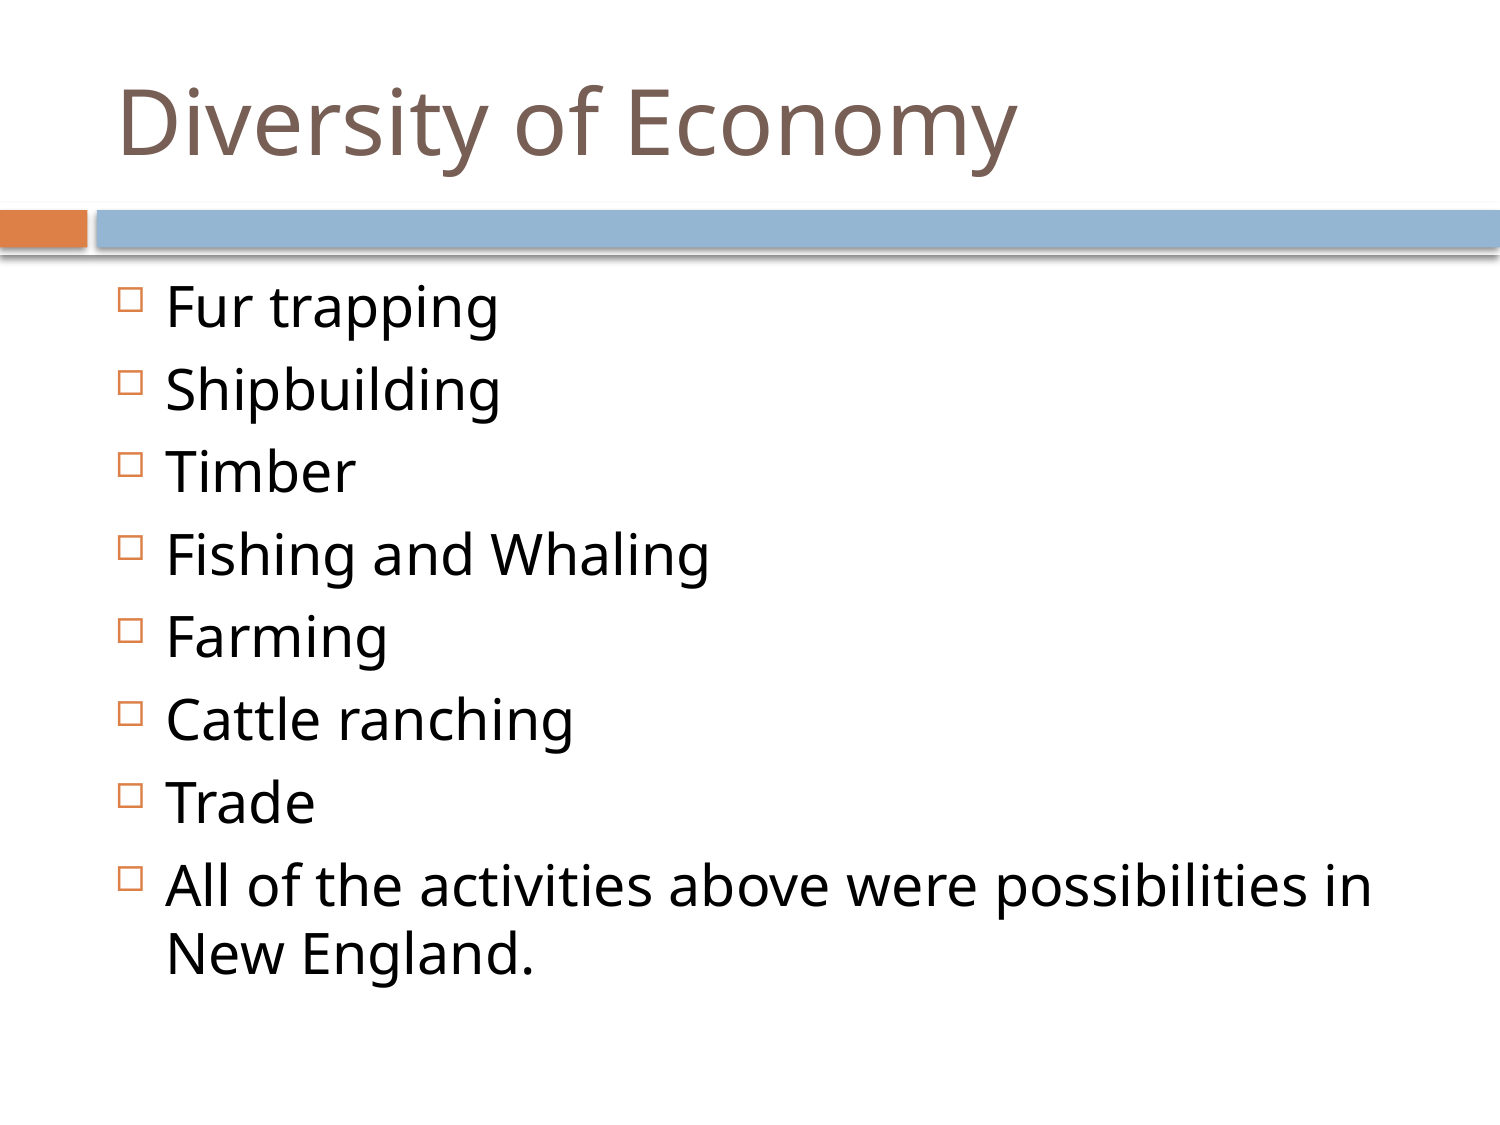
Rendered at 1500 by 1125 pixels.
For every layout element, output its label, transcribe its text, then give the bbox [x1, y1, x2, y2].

list Fur trapping Shipbuilding Timber Fishing and Whaling Farming Cattle ranching Trade All of the activities above were possibilities in New England. [100, 262, 1438, 1000]
title Diversity of Economy [100, 37, 1438, 200]
